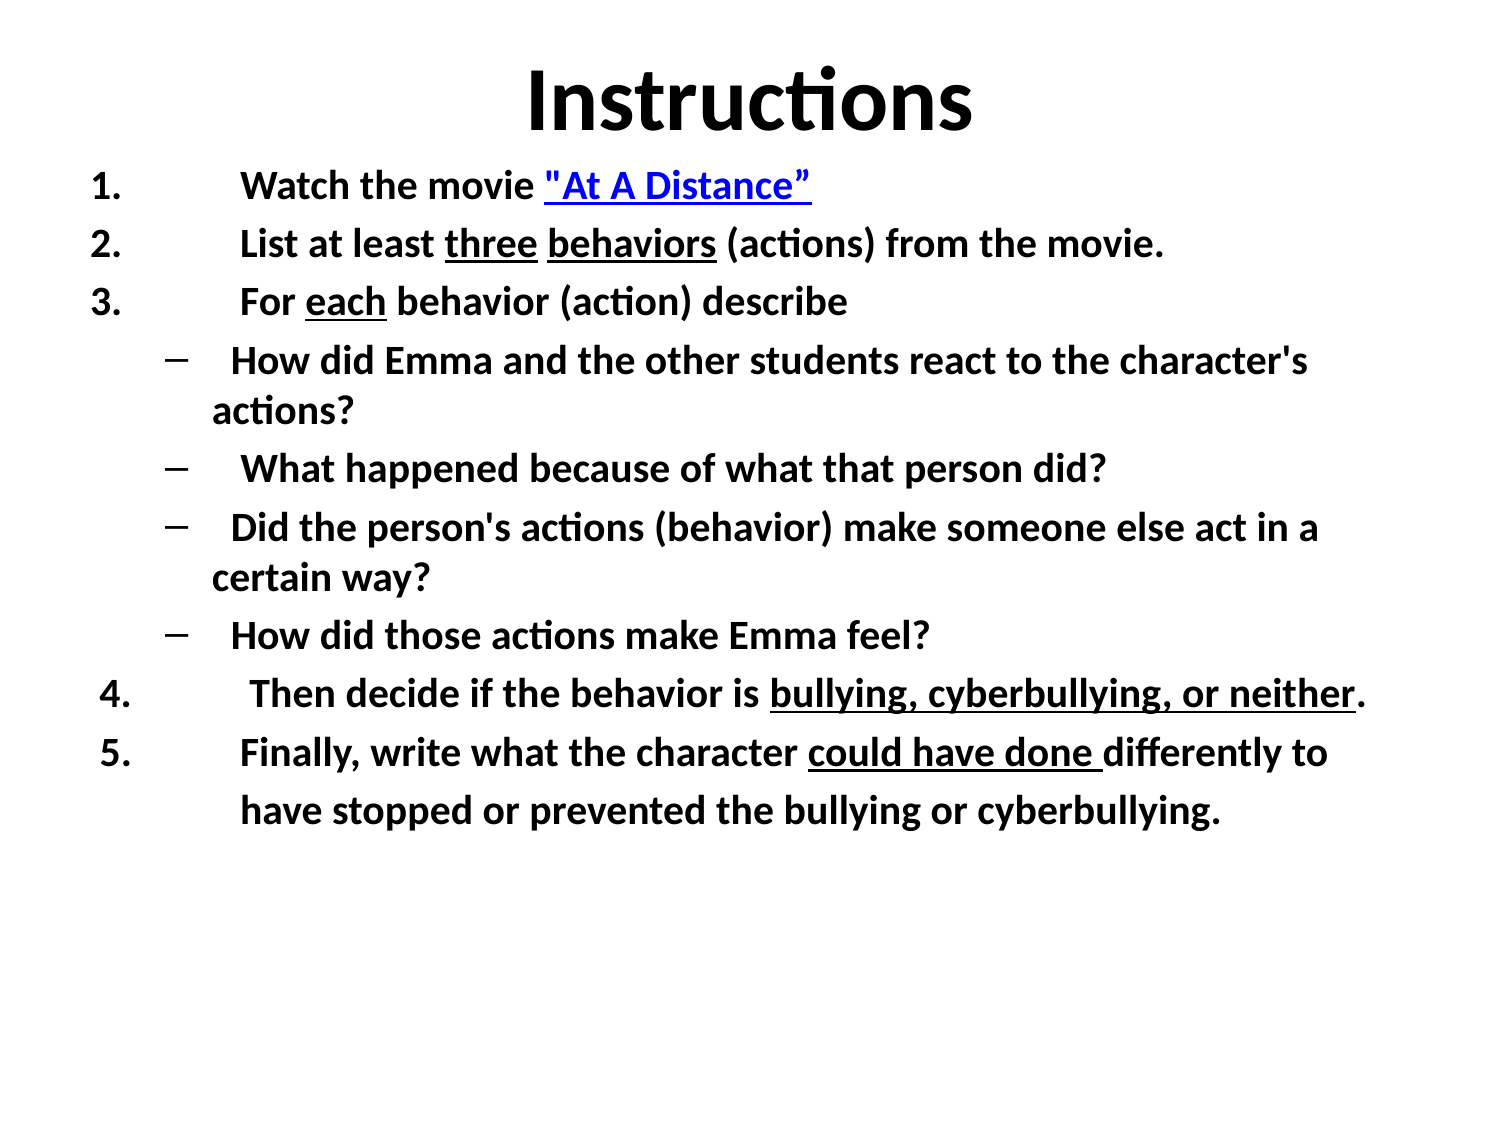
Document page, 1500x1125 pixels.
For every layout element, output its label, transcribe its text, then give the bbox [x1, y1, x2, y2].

list 1. Watch the movie "At A Distance” 2. List at least three behaviors (actions) from the movie. 3. For each behavior (action) describe How did Emma and the other students react to the character's actions? What happened because of what that person did? Did the person's actions (behavior) make someone else act in a certain way? How did those actions make Emma feel? 4. Then decide if the behavior is bullying, cyberbullying, or neither. 5. Finally, write what the character could have done differently to have stopped or prevented the bullying or cyberbullying. [75, 149, 1425, 1050]
title Instructions [75, 0, 1425, 149]
